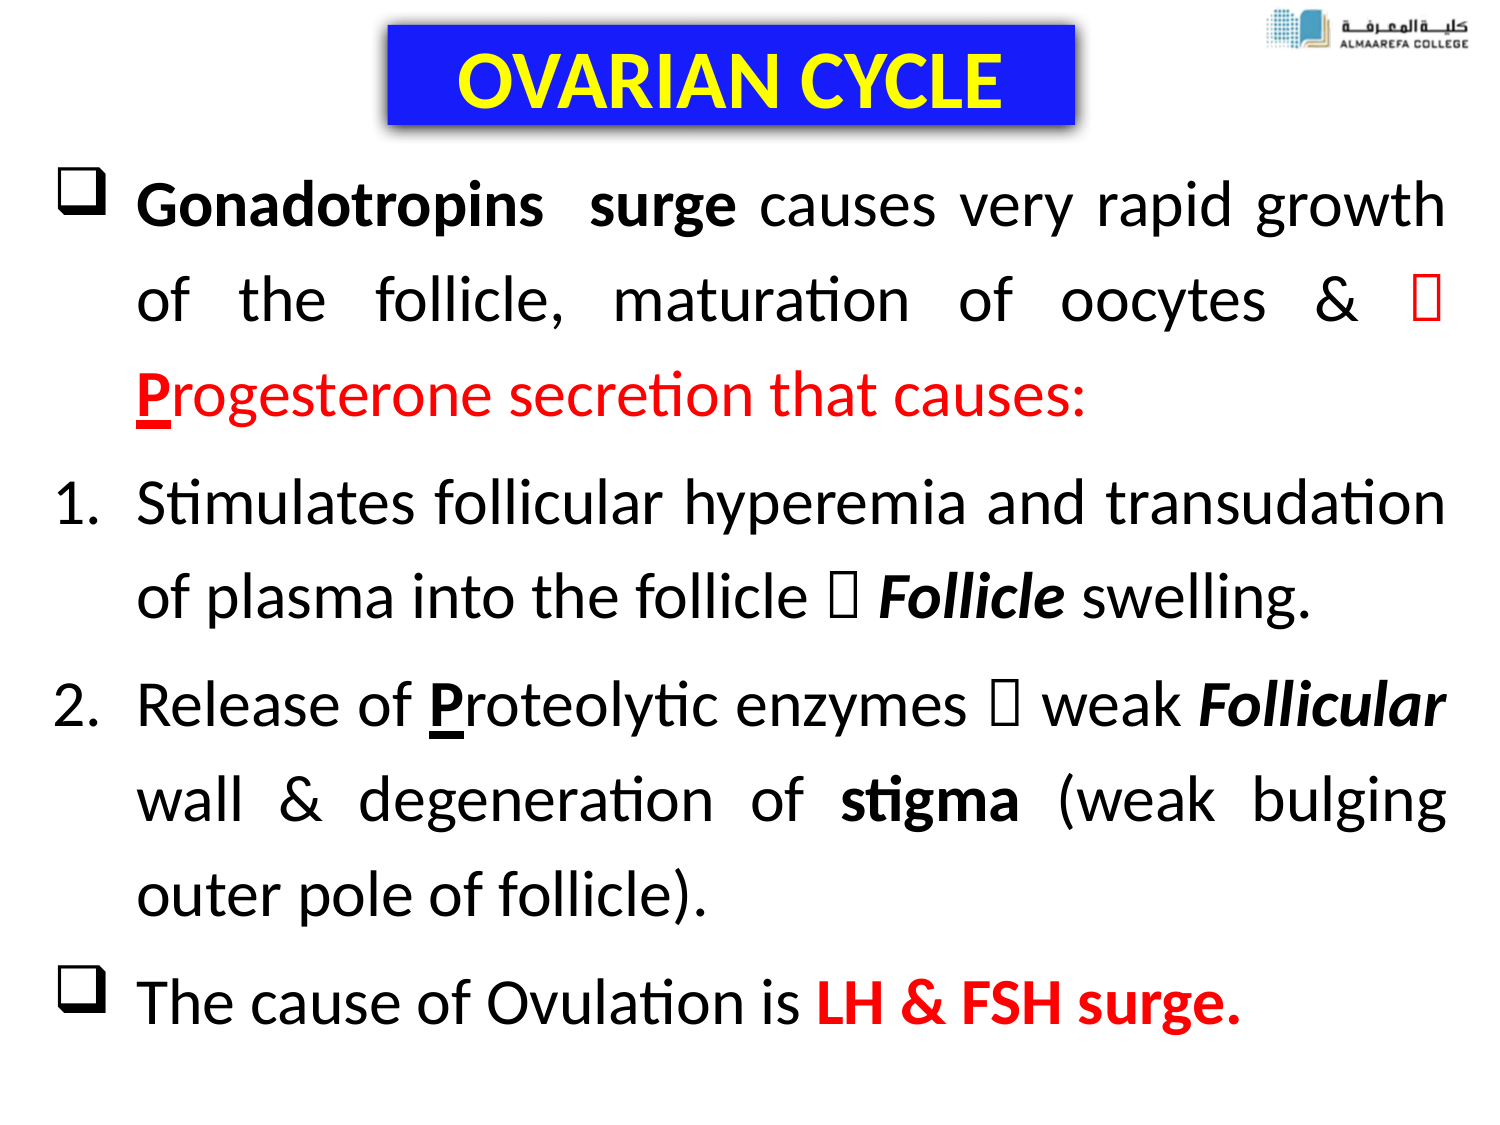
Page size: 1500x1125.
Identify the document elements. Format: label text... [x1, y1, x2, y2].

picture [1262, 0, 1473, 65]
list Gonadotropins surge causes very rapid growth of the follicle, maturation of oocytes &  Progesterone secretion that causes: Stimulates follicular hyperemia and transudation of plasma into the follicle  Follicle swelling. Release of Proteolytic enzymes  weak Follicular wall & degeneration of stigma (weak bulging outer pole of follicle). The cause of Ovulation is LH & FSH surge. [37, 137, 1463, 1125]
title OVARIAN CYCLE [387, 24, 1075, 125]
